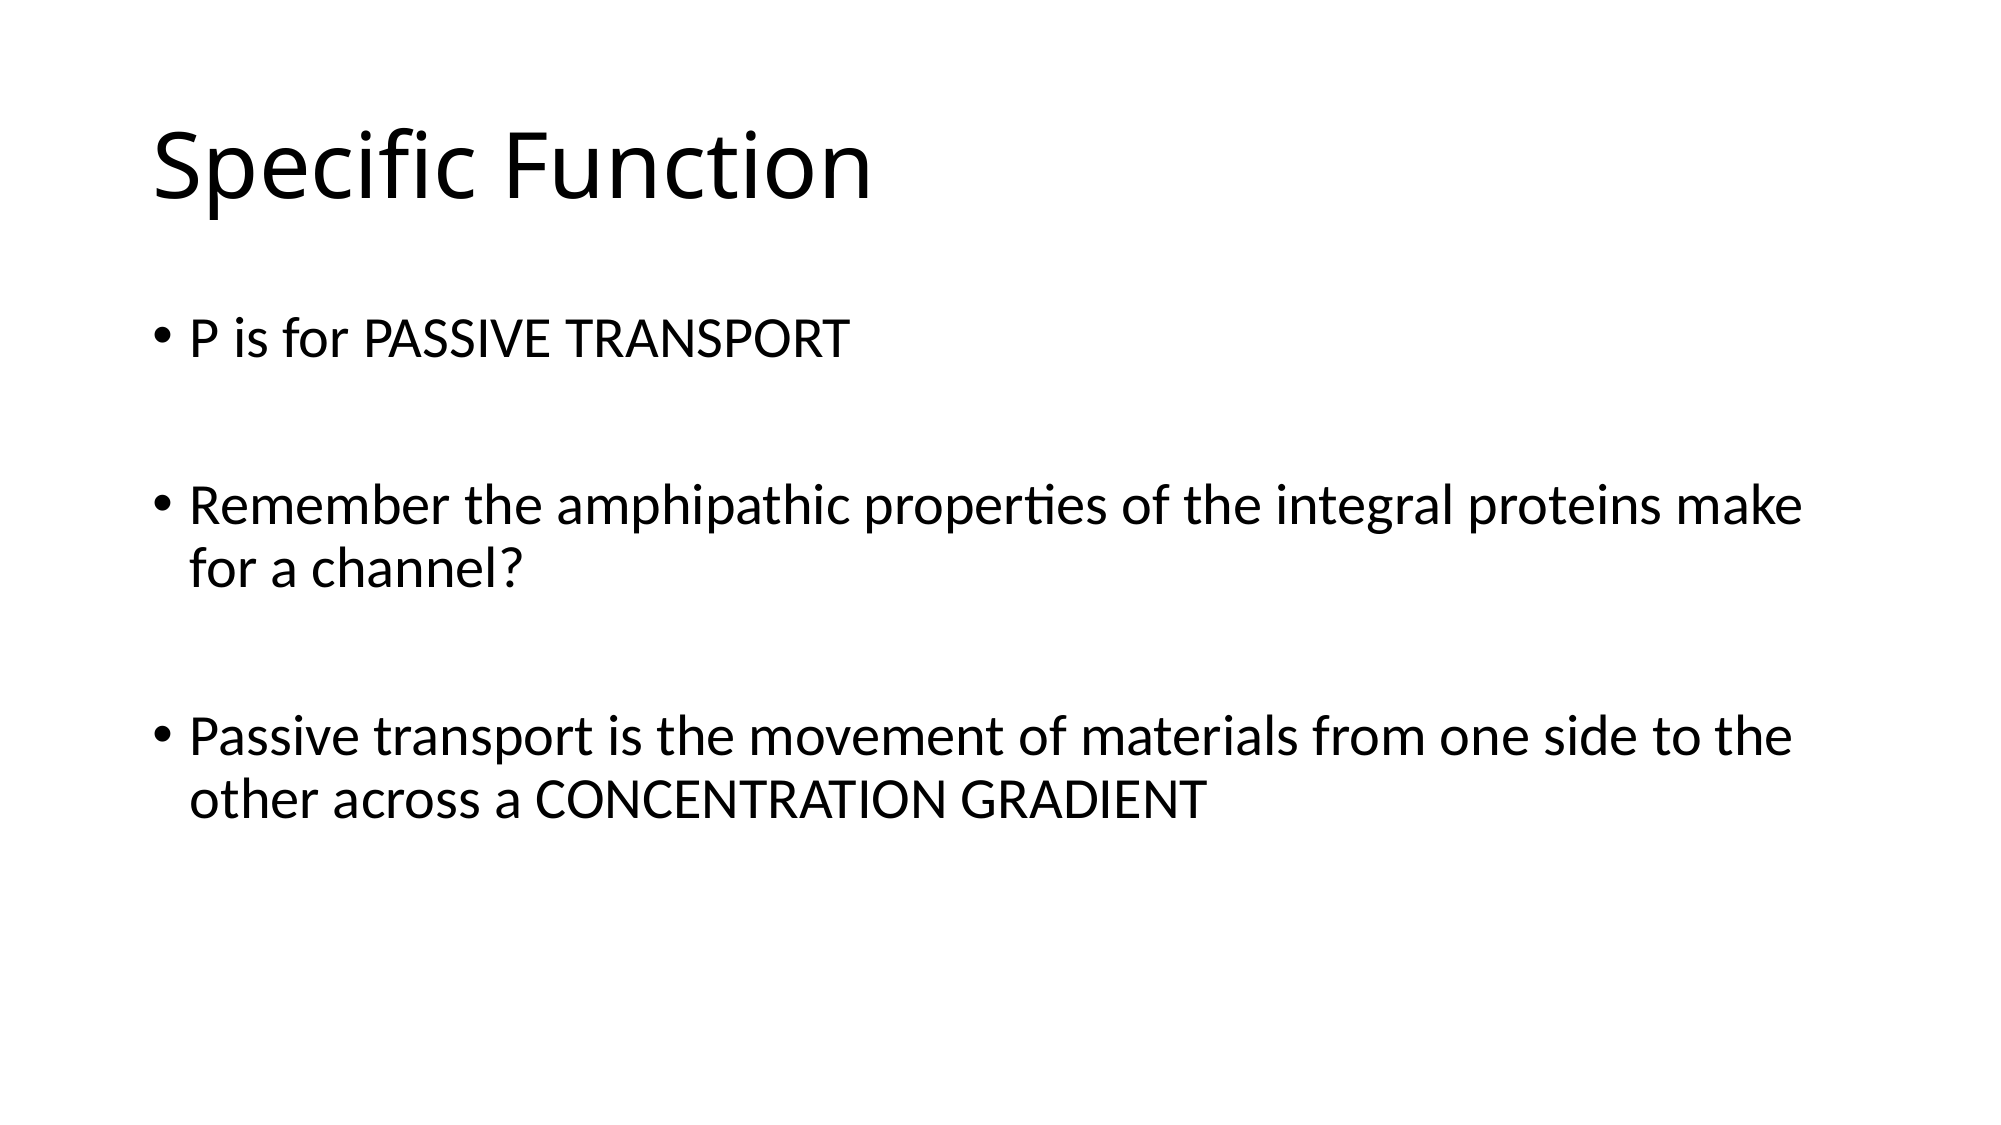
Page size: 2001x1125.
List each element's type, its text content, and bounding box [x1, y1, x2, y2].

list P is for PASSIVE TRANSPORT Remember the amphipathic properties of the integral proteins make for a channel? Passive transport is the movement of materials from one side to the other across a CONCENTRATION GRADIENT [137, 299, 1863, 1014]
title Specific Function [137, 59, 1863, 278]
